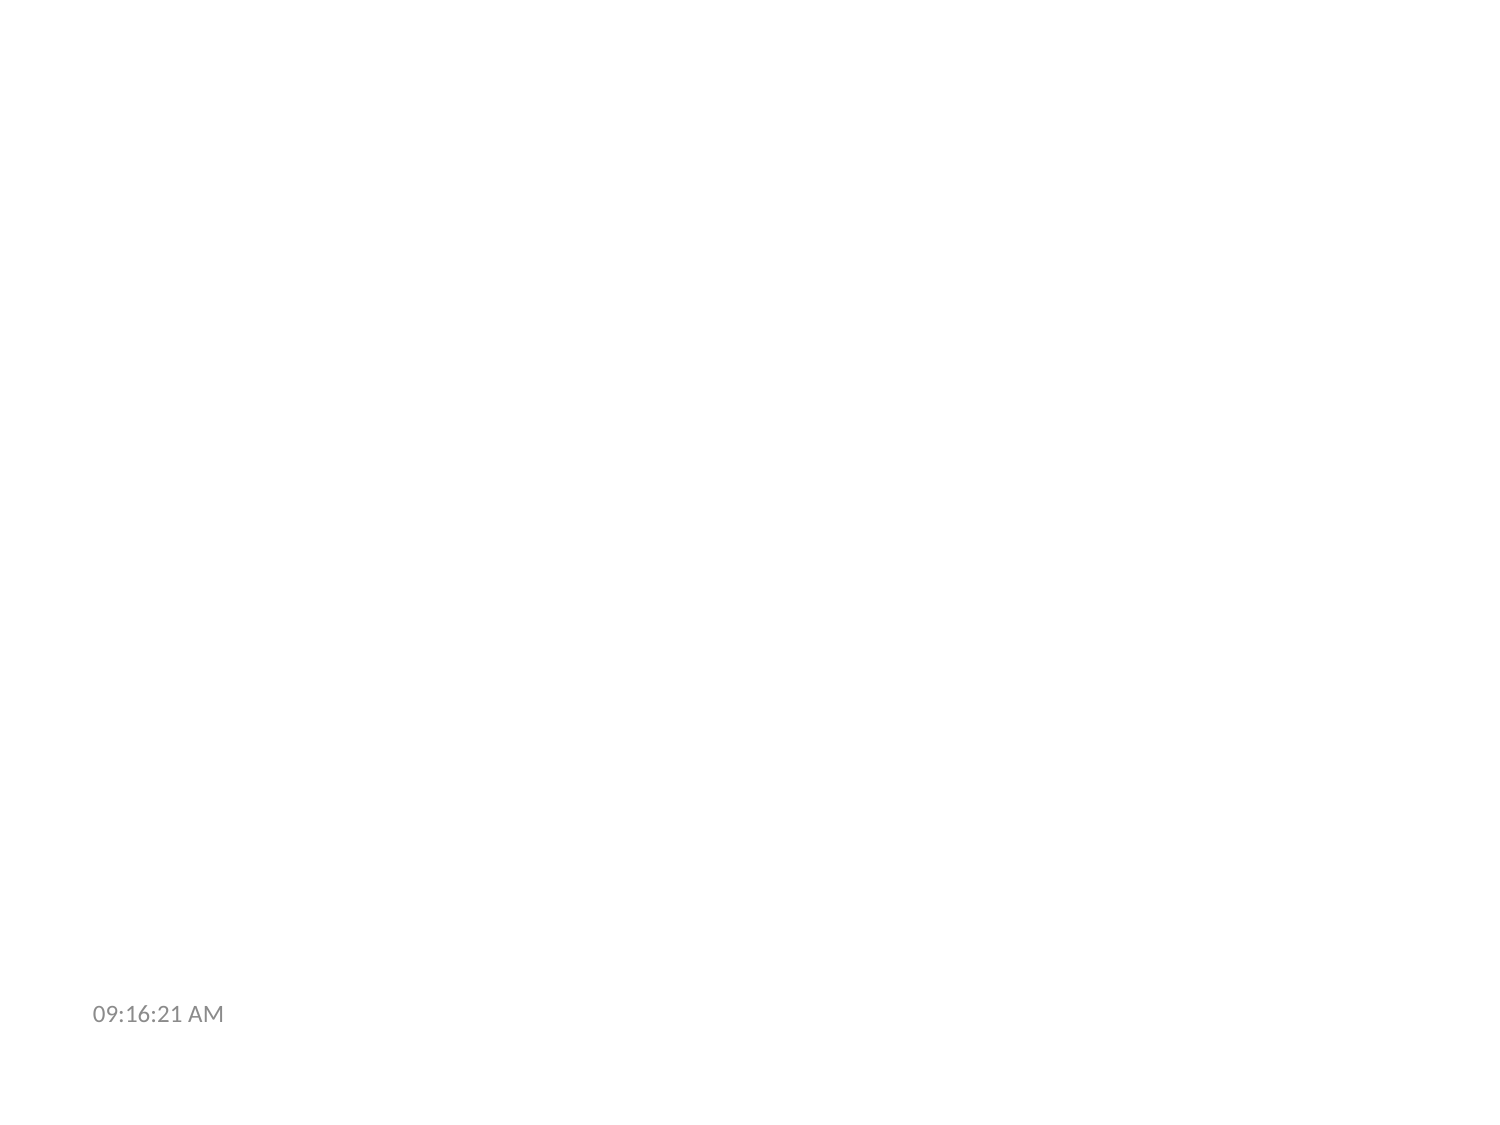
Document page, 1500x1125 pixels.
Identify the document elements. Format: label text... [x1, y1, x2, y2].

text_box 3:35:09 PM [77, 982, 428, 1043]
